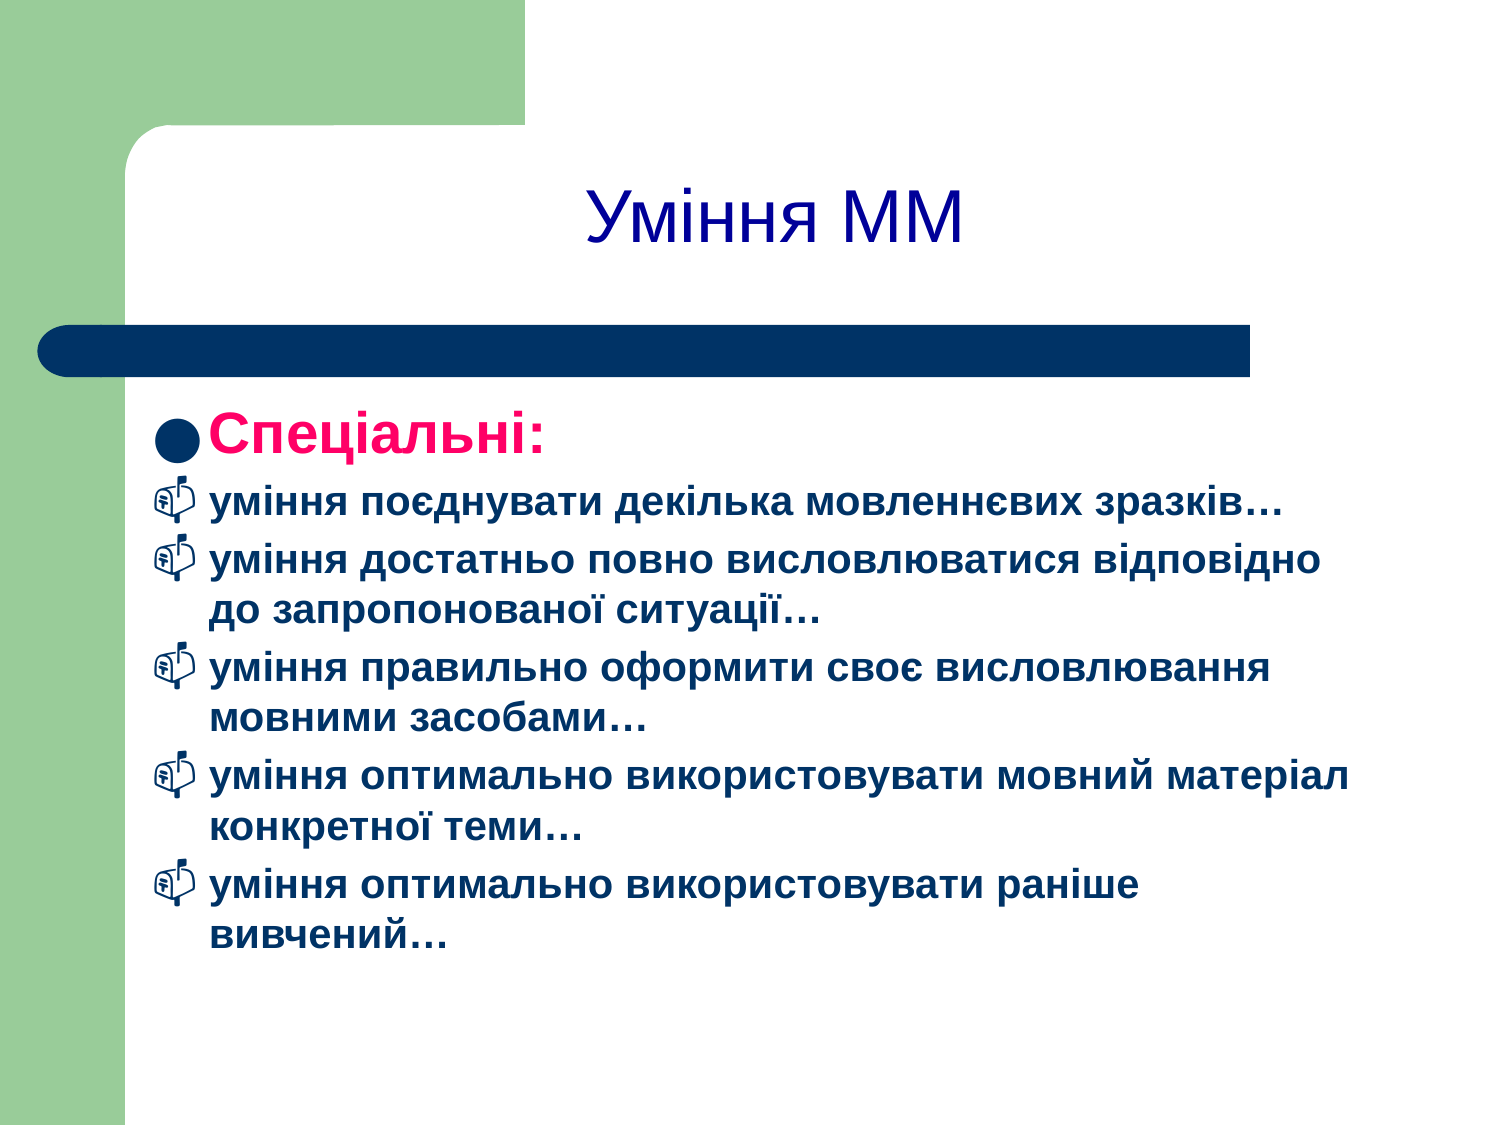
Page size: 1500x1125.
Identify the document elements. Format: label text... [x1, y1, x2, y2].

list Спеціальні: уміння поєднувати декілька мовленнєвих зразків… уміння достатньо повно висловлюватися відповідно до запропонованої ситуації… уміння правильно оформити своє висловлювання мовними засобами… уміння оптимально використовувати мовний матеріал конкретної теми… уміння оптимально використовувати раніше вивчений… [137, 387, 1400, 999]
title Уміння ММ [125, 125, 1425, 313]
